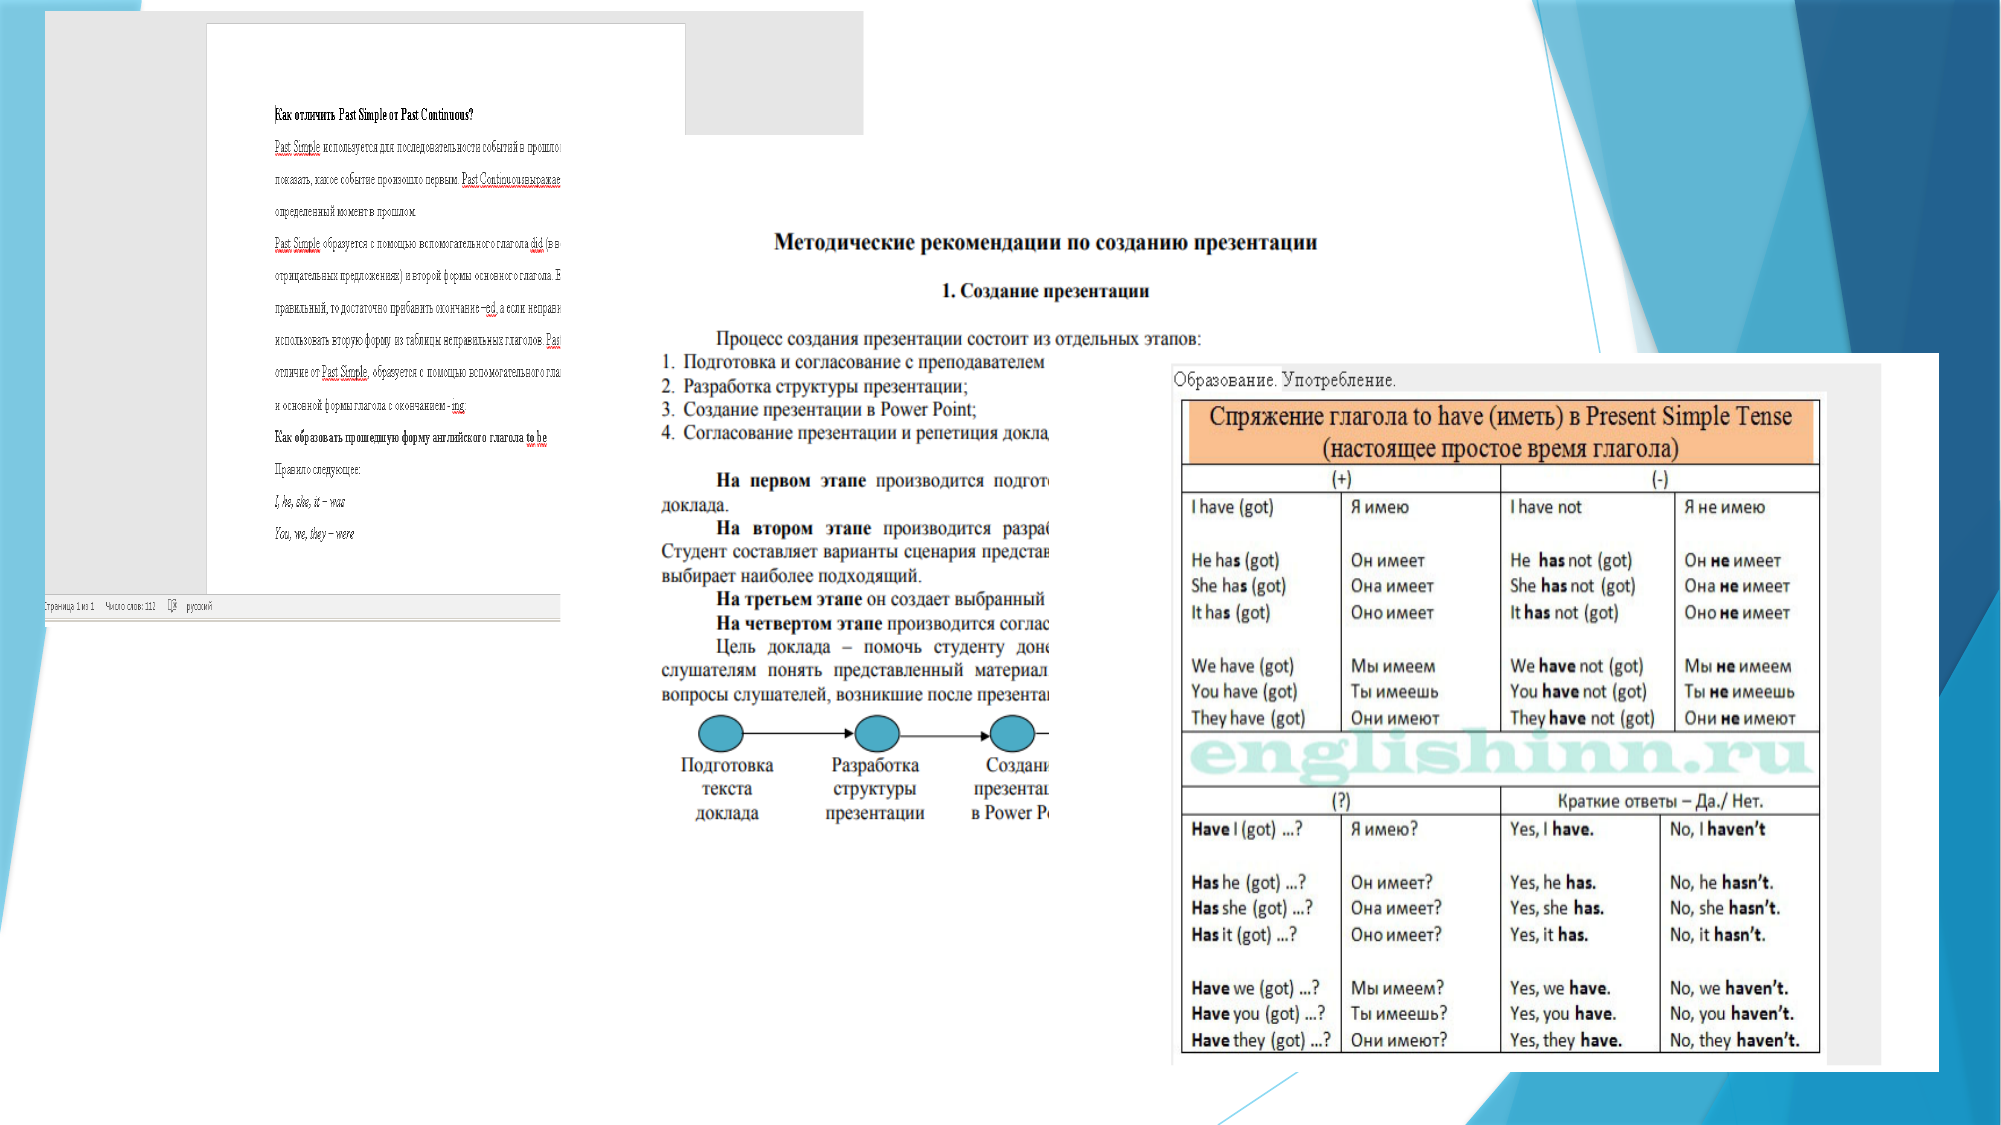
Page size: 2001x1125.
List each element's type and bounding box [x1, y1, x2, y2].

picture [44, 10, 1940, 1073]
